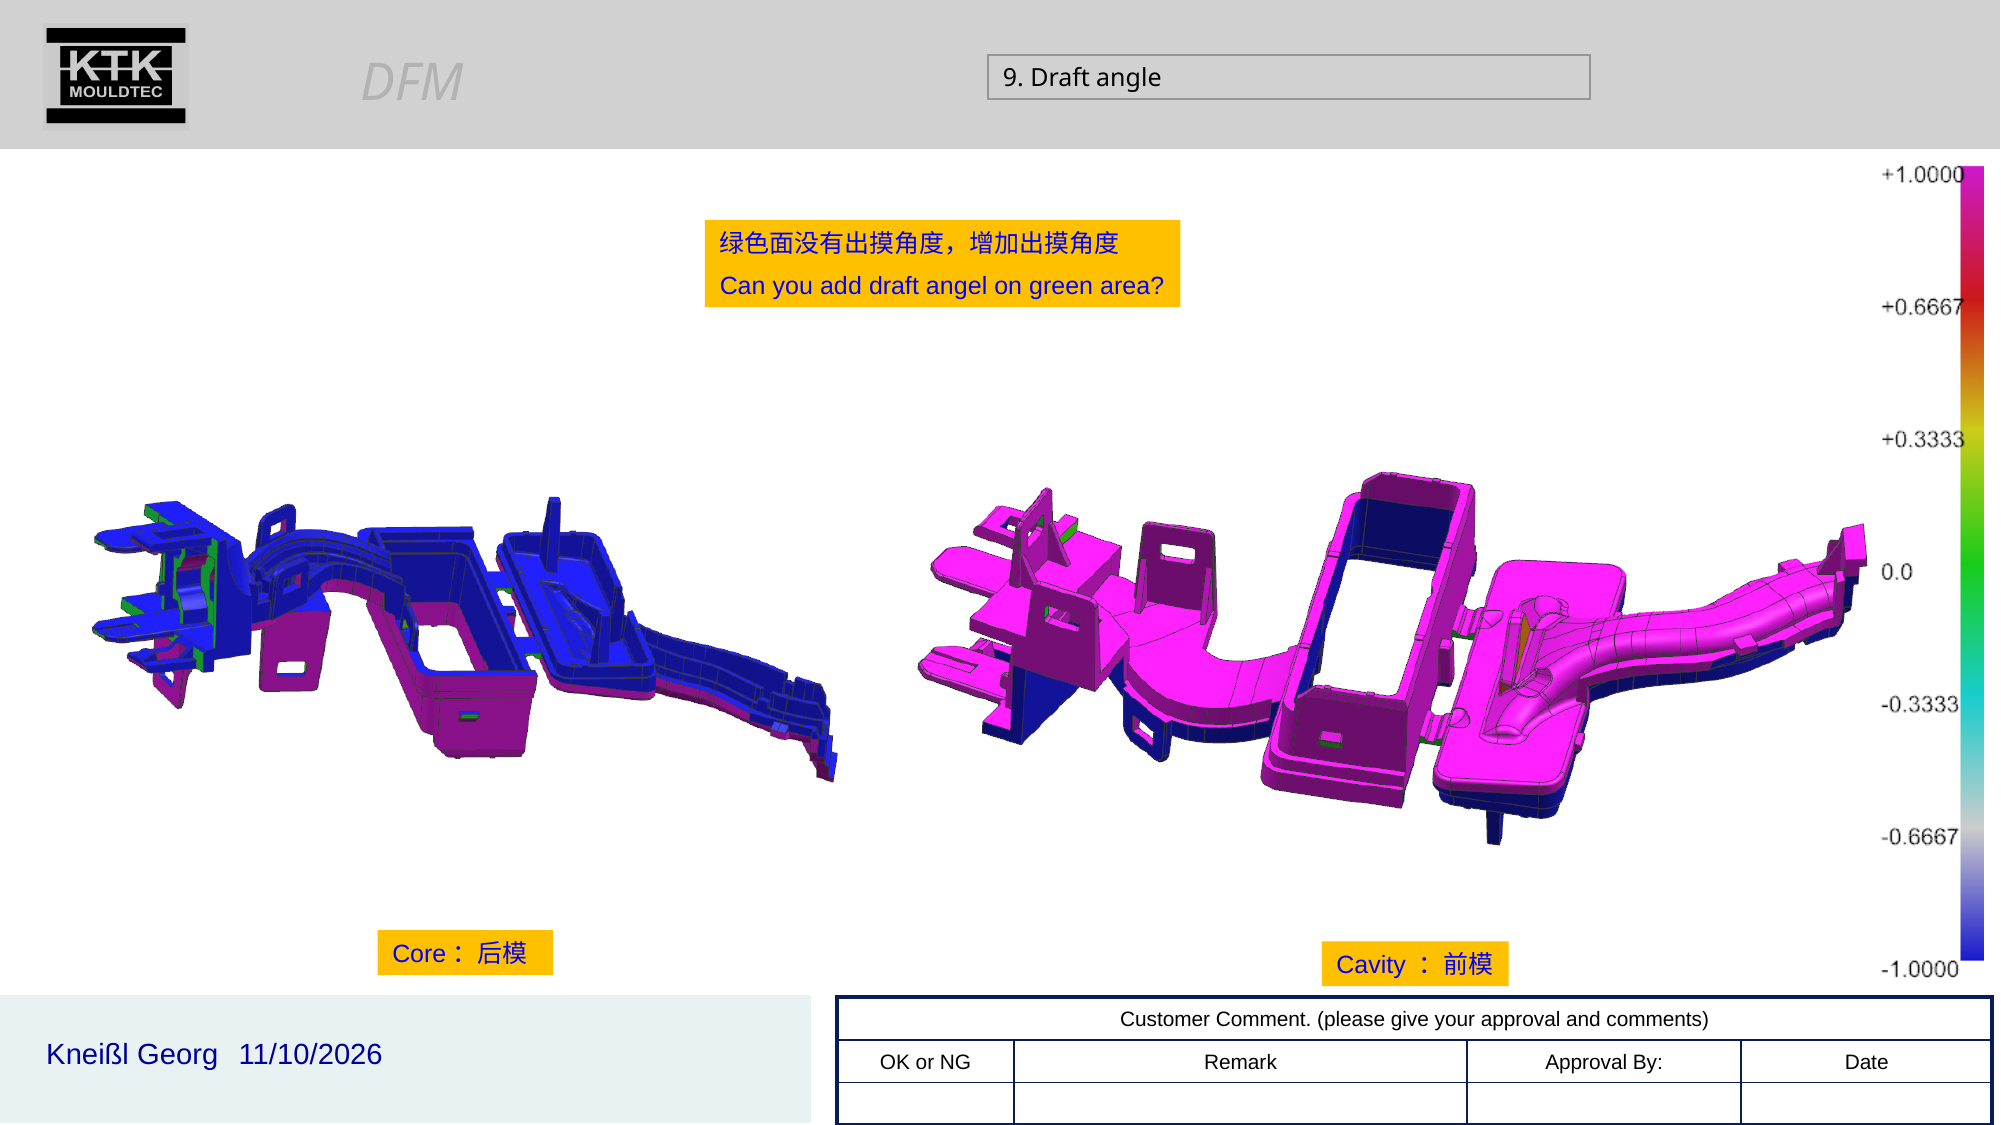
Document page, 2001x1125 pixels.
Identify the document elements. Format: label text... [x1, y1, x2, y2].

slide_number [188, 1027, 433, 1106]
text_box Core：后模 [377, 930, 554, 975]
text_box 绿色面没有出摸角度，增加出摸角度 Can you add draft angel on green area? [704, 219, 1181, 308]
picture [31, 154, 1984, 988]
text_box Cavity ：前模 [1321, 941, 1509, 987]
text_box 9. Draft angle [988, 54, 1591, 100]
